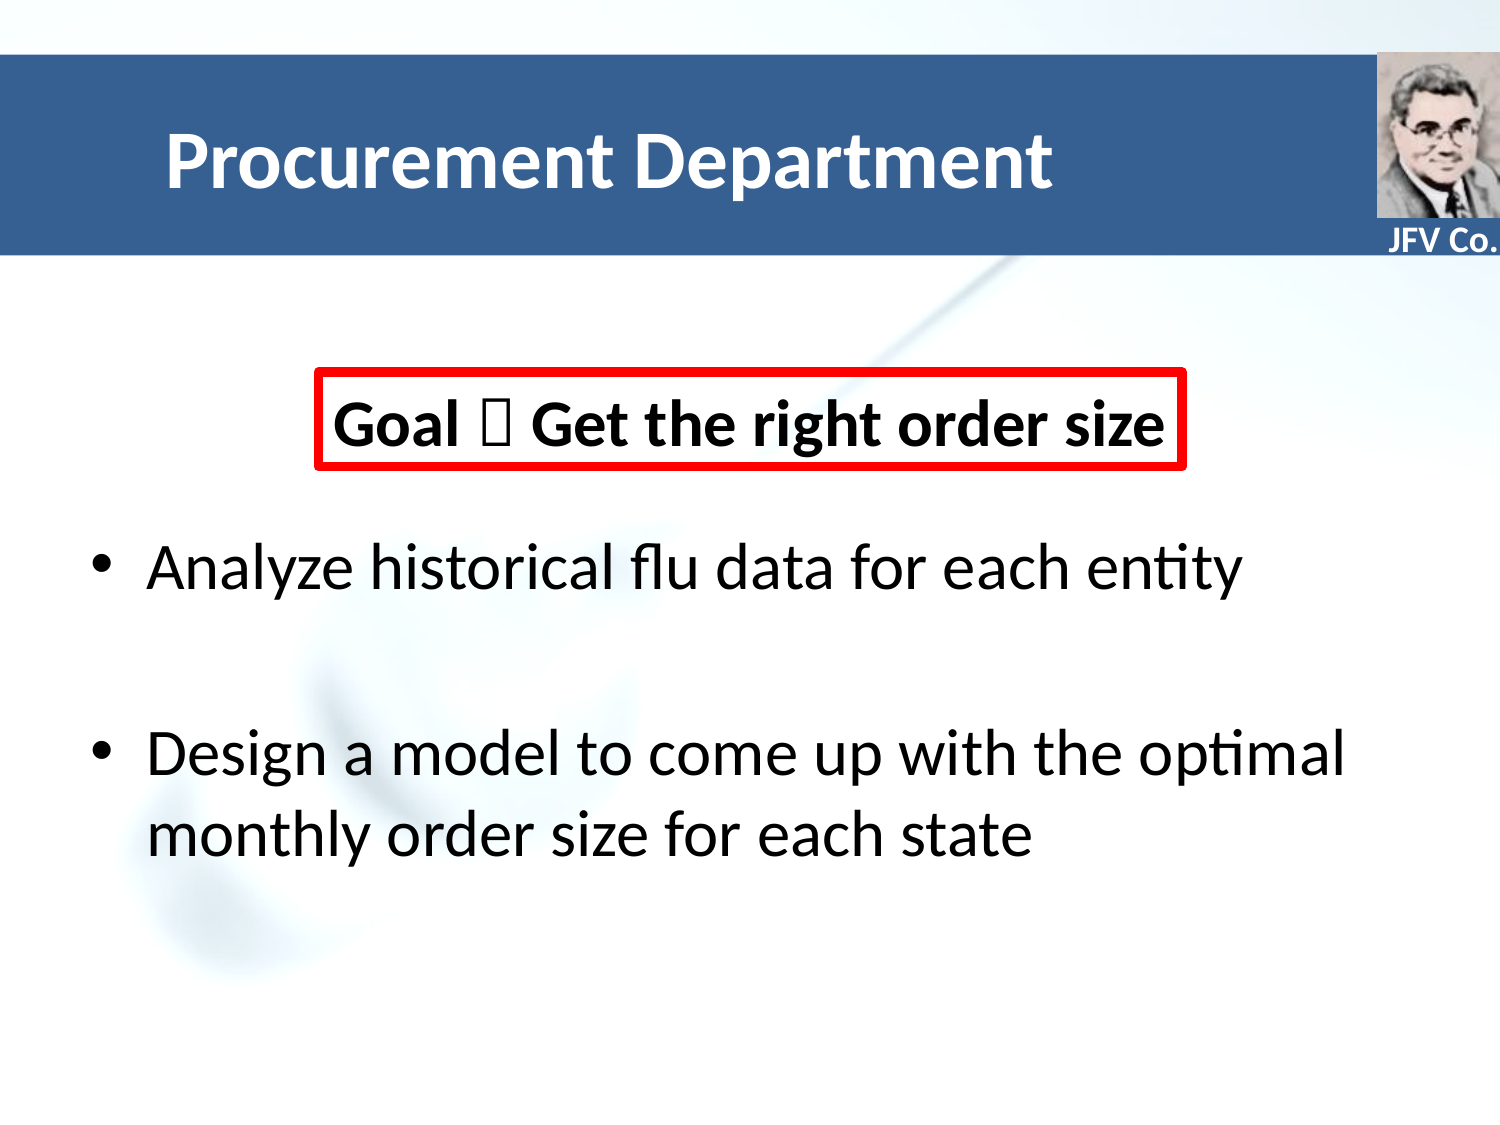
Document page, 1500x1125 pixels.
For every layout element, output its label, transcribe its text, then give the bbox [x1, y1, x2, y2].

text_box Goal  Get the right order size [318, 371, 1183, 467]
title Procurement Department [0, 54, 1362, 256]
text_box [1365, 52, 1500, 269]
list Analyze historical flu data for each entity Design a model to come up with the optimal monthly order size for each state [75, 327, 1425, 1071]
